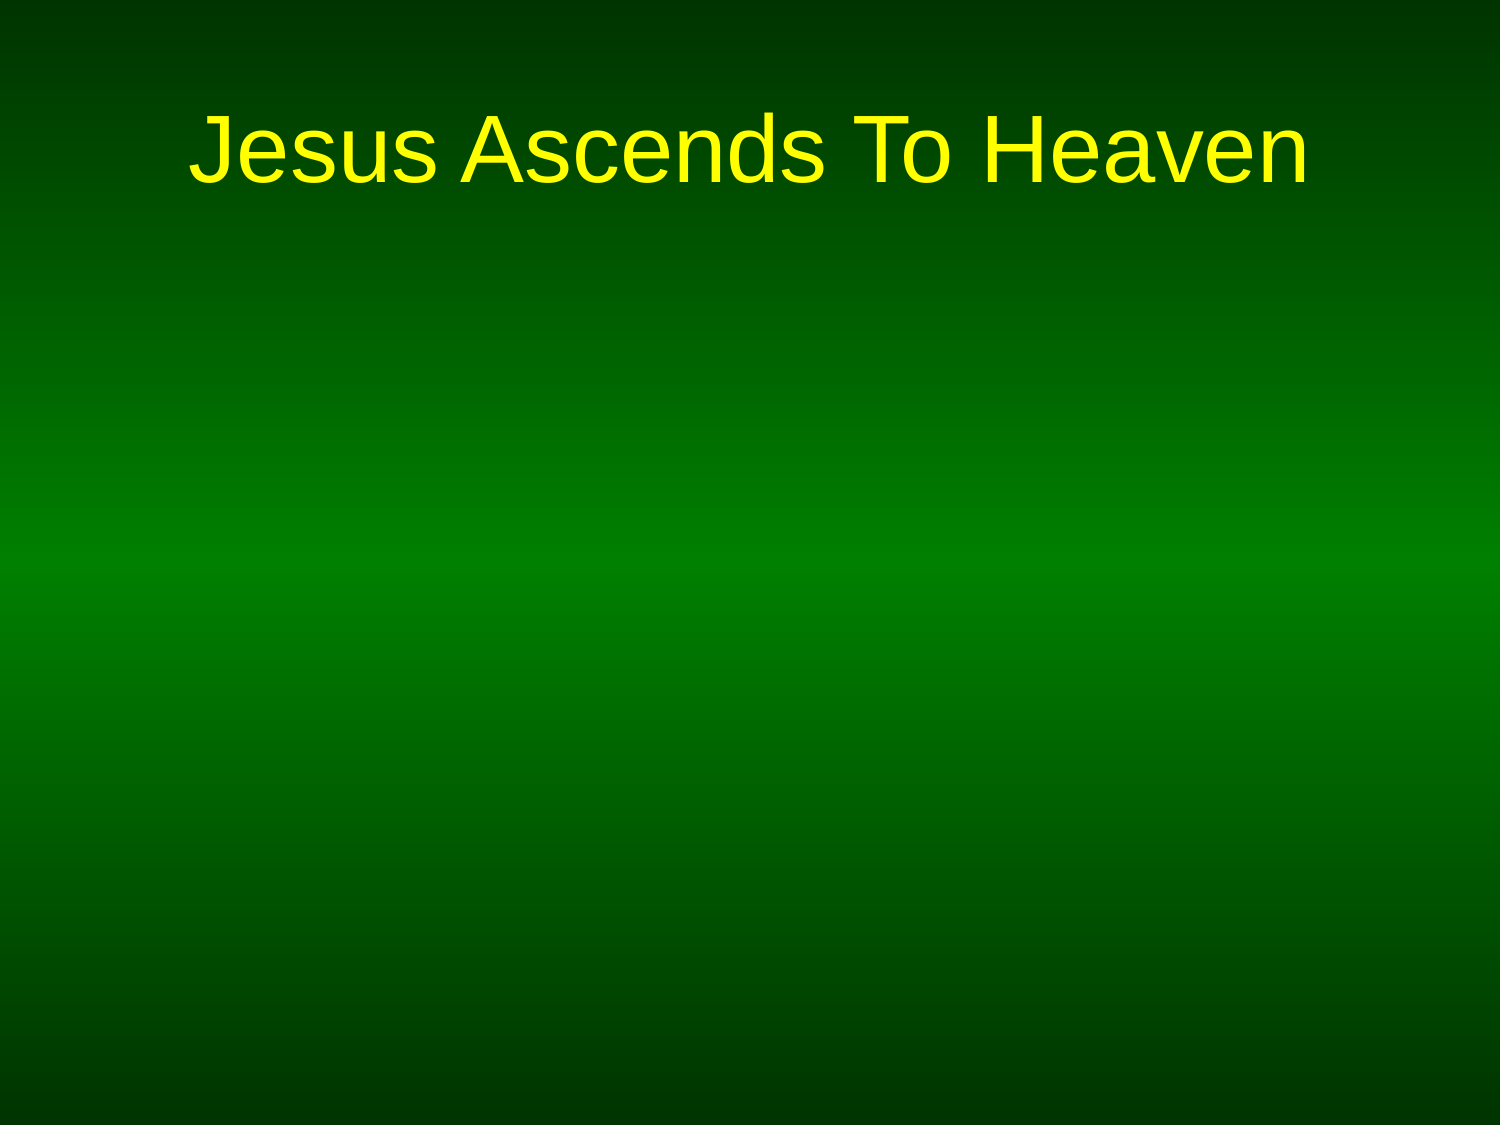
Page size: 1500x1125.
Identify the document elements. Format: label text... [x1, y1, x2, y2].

title Jesus Ascends To Heaven [37, 50, 1463, 238]
